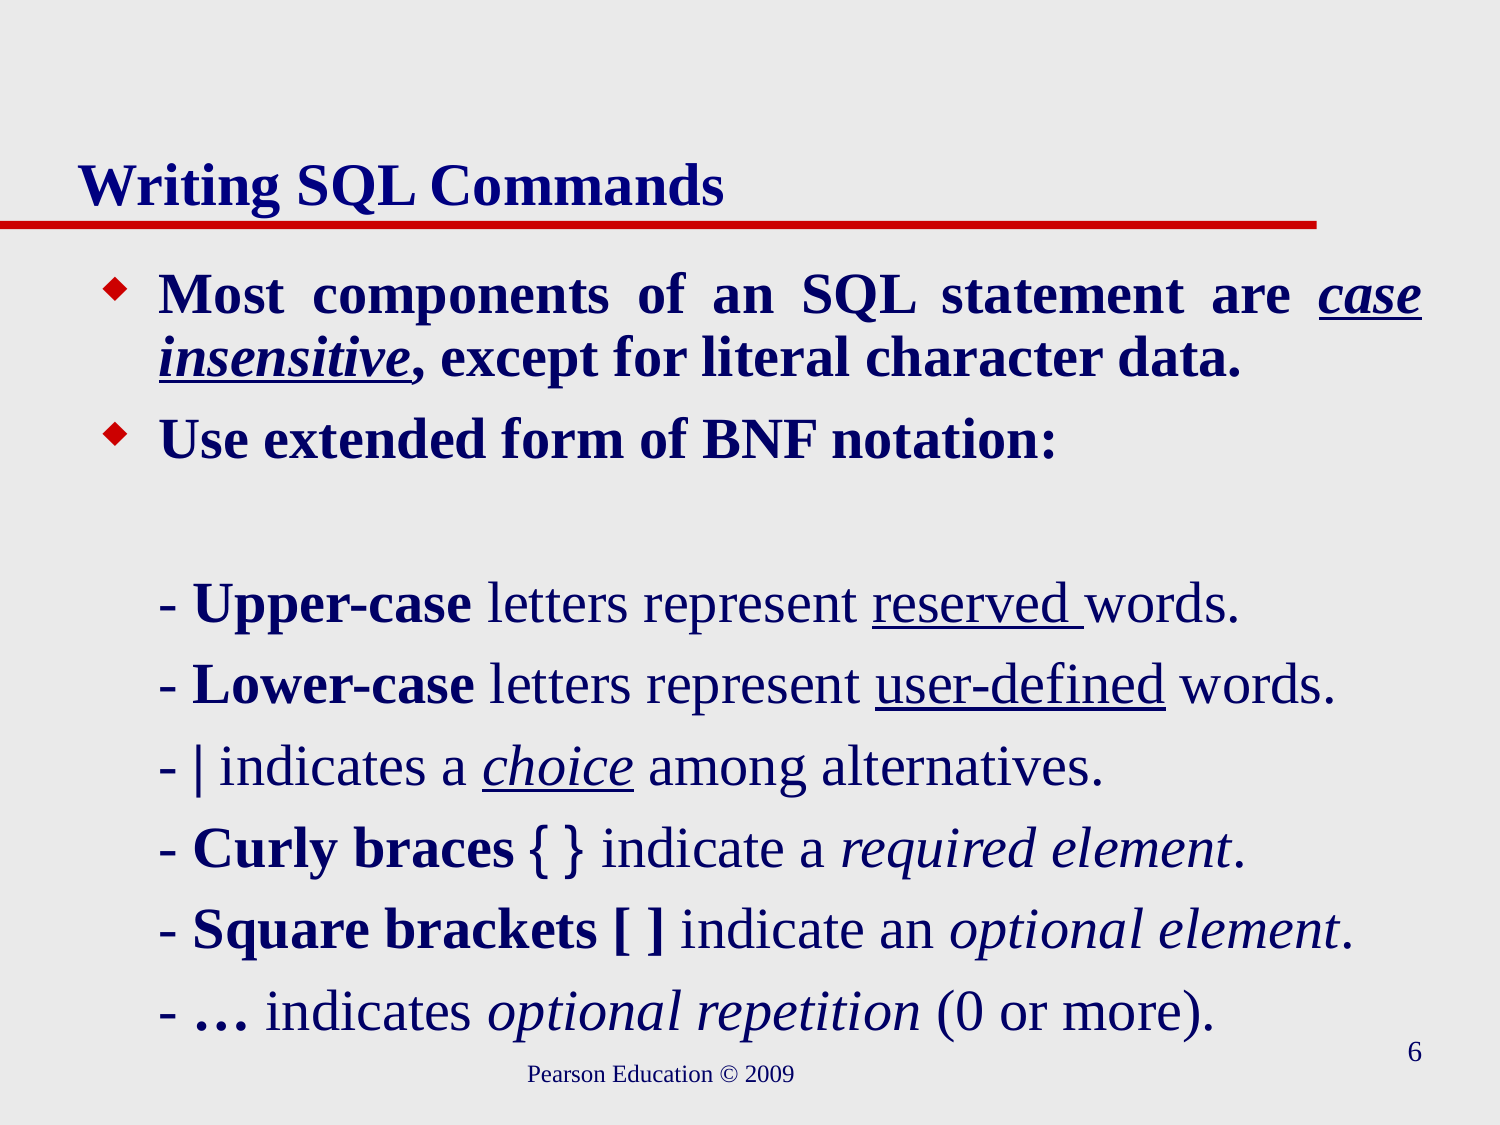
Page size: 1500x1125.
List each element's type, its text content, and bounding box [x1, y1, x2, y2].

text_box Pearson Education © 2009 [512, 1050, 1038, 1095]
title Writing SQL Commands [62, 43, 1338, 226]
slide_number 6 [1124, 1012, 1438, 1088]
list Most components of an SQL statement are case insensitive, except for literal character data. Use extended form of BNF notation: - Upper-case letters represent reserved words. - Lower-case letters represent user-defined words. - | indicates a choice among alternatives. - Curly braces { } indicate a required element. - Square brackets [ ] indicate an optional element. - … indicates optional repetition (0 or more). [87, 255, 1438, 931]
